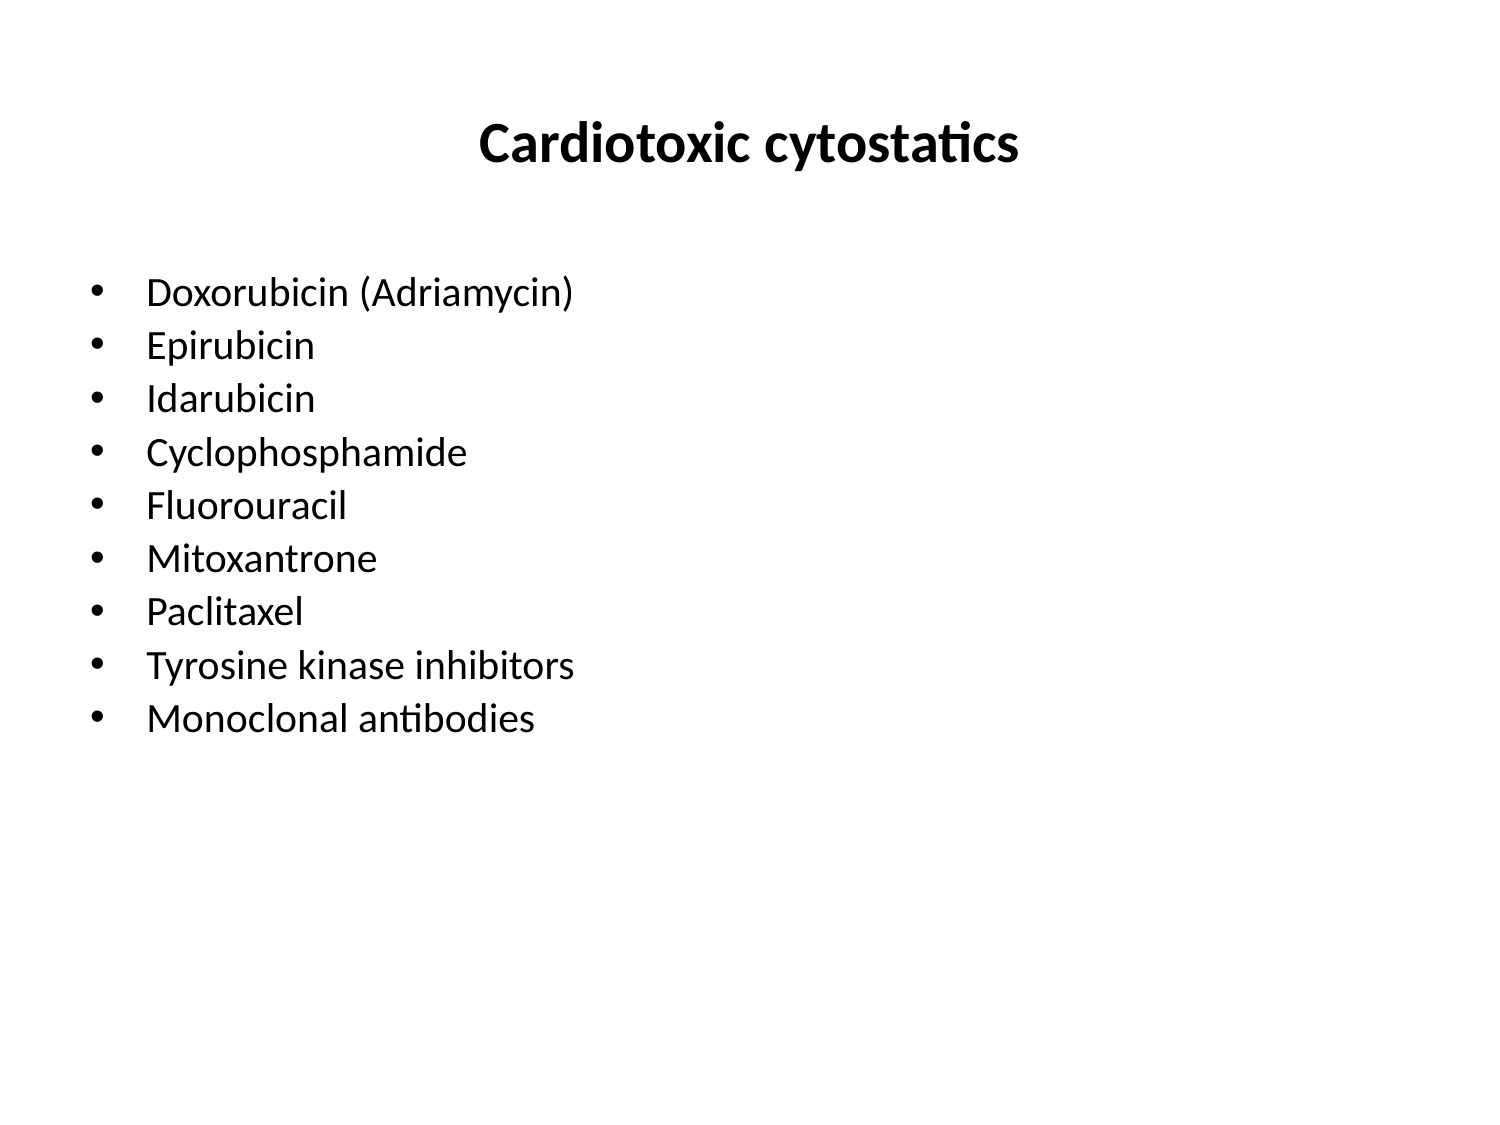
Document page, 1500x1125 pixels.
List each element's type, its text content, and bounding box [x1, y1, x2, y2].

list Doxorubicin (Adriamycin) Epirubicin Idarubicin Cyclophosphamide Fluorouracil Mitoxantrone Paclitaxel Tyrosine kinase inhibitors Monoclonal antibodies [75, 262, 1425, 1005]
title Cardiotoxic cytostatics [75, 45, 1425, 233]
